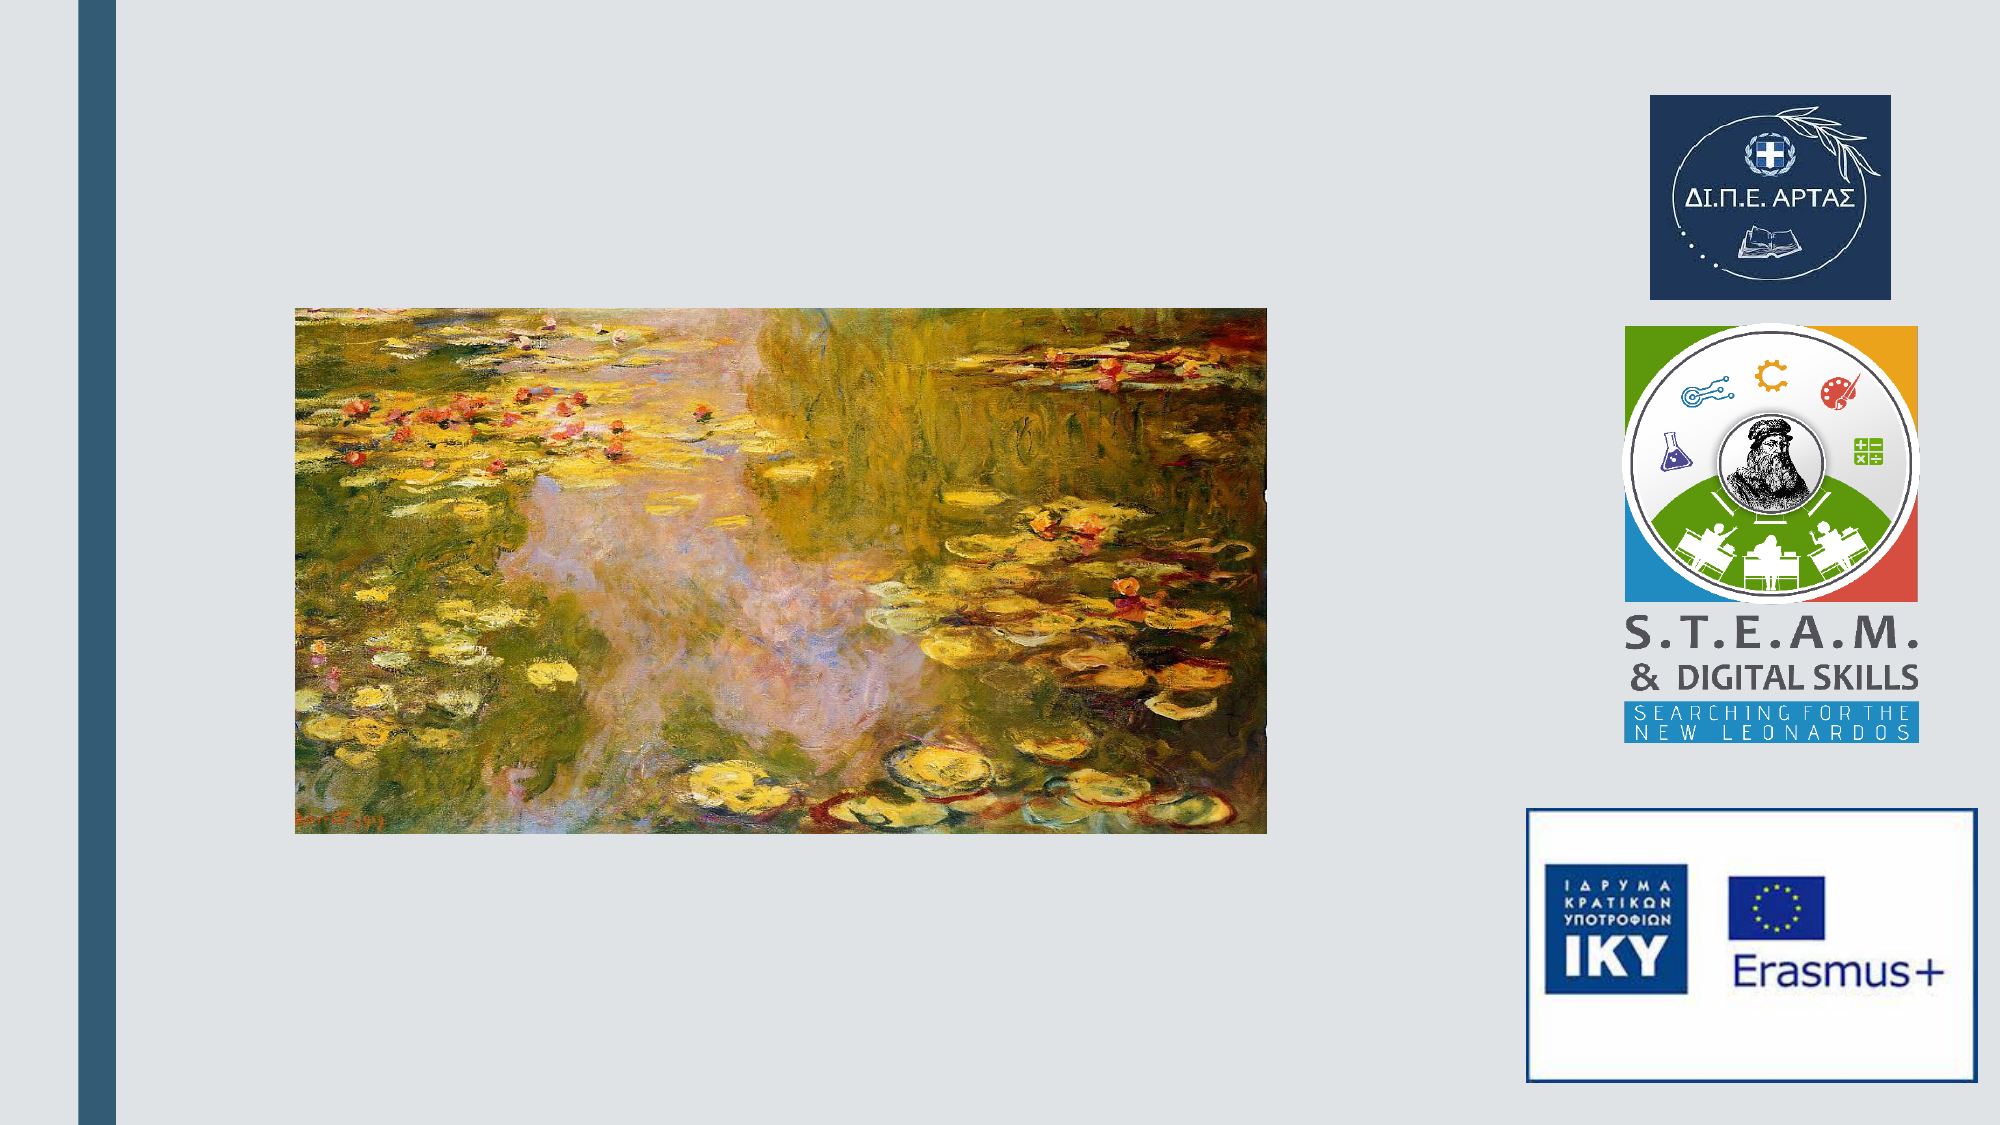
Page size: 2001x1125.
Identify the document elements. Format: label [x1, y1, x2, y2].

picture [1650, 95, 1891, 300]
picture [295, 308, 1267, 834]
list [1525, 808, 1978, 1083]
picture [1622, 323, 1920, 743]
